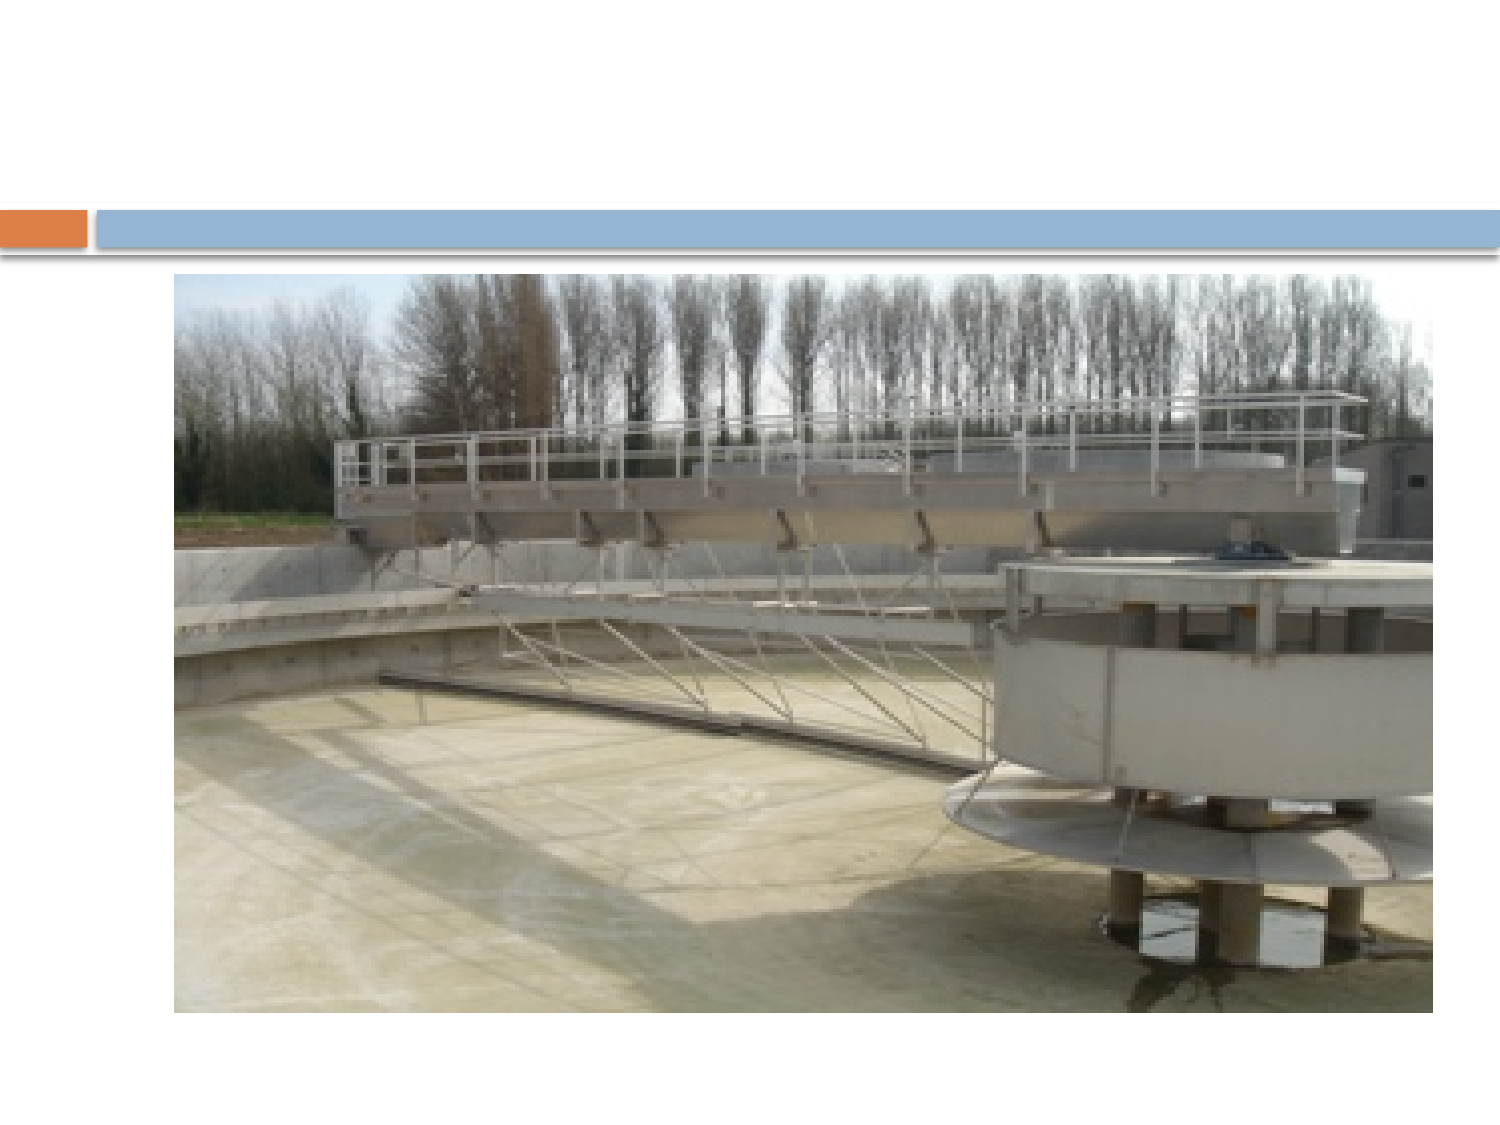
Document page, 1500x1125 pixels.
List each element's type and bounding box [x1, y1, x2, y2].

list [174, 274, 1433, 1013]
